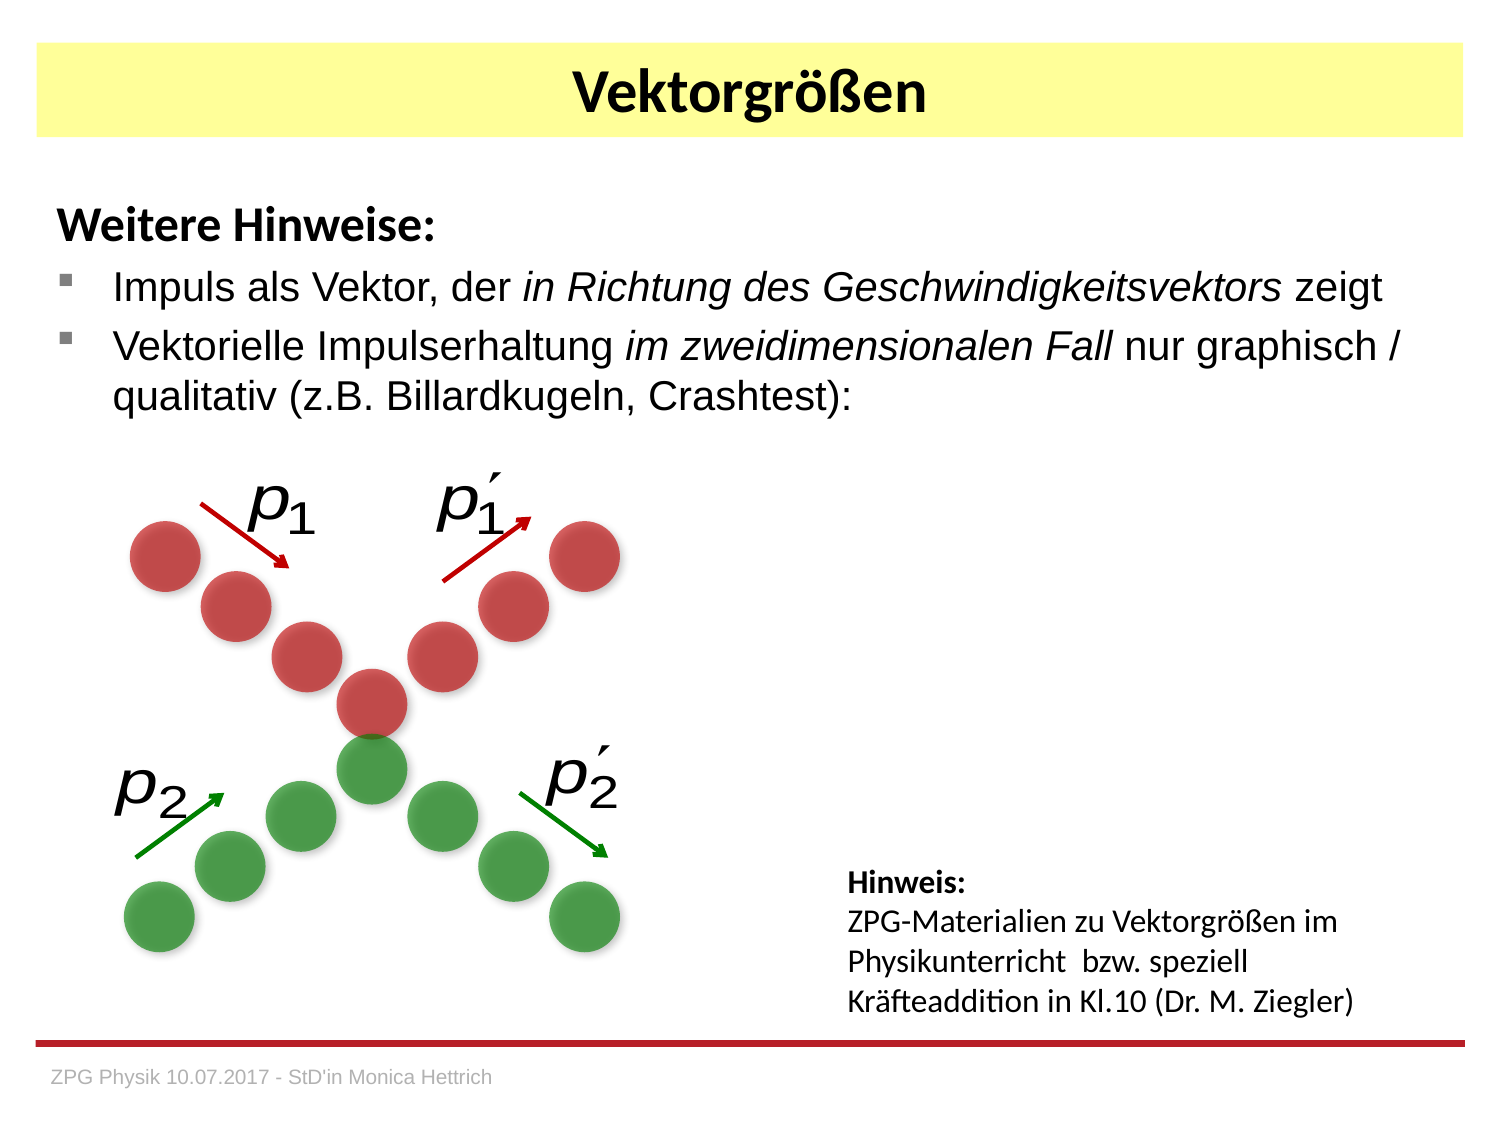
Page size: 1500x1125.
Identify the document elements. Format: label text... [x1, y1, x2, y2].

list Weitere Hinweise: Impuls als Vektor, der in Richtung des Geschwindigkeitsvektors zeigt Vektorielle Impulserhaltung im zweidimensionalen Fall nur graphisch / qualitativ (z.B. Billardkugeln, Crashtest): [41, 184, 1459, 463]
text_box Hinweis: ZPG-Materialien zu Vektorgrößen im Physikunterricht bzw. speziell Kräfteaddition in Kl.10 (Dr. M. Ziegler) [832, 852, 1447, 1027]
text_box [105, 461, 627, 953]
title Vektorgrößen [41, 42, 1459, 149]
footer ZPG Physik 10.07.2017 - StD'in Monica Hettrich [35, 1045, 768, 1106]
